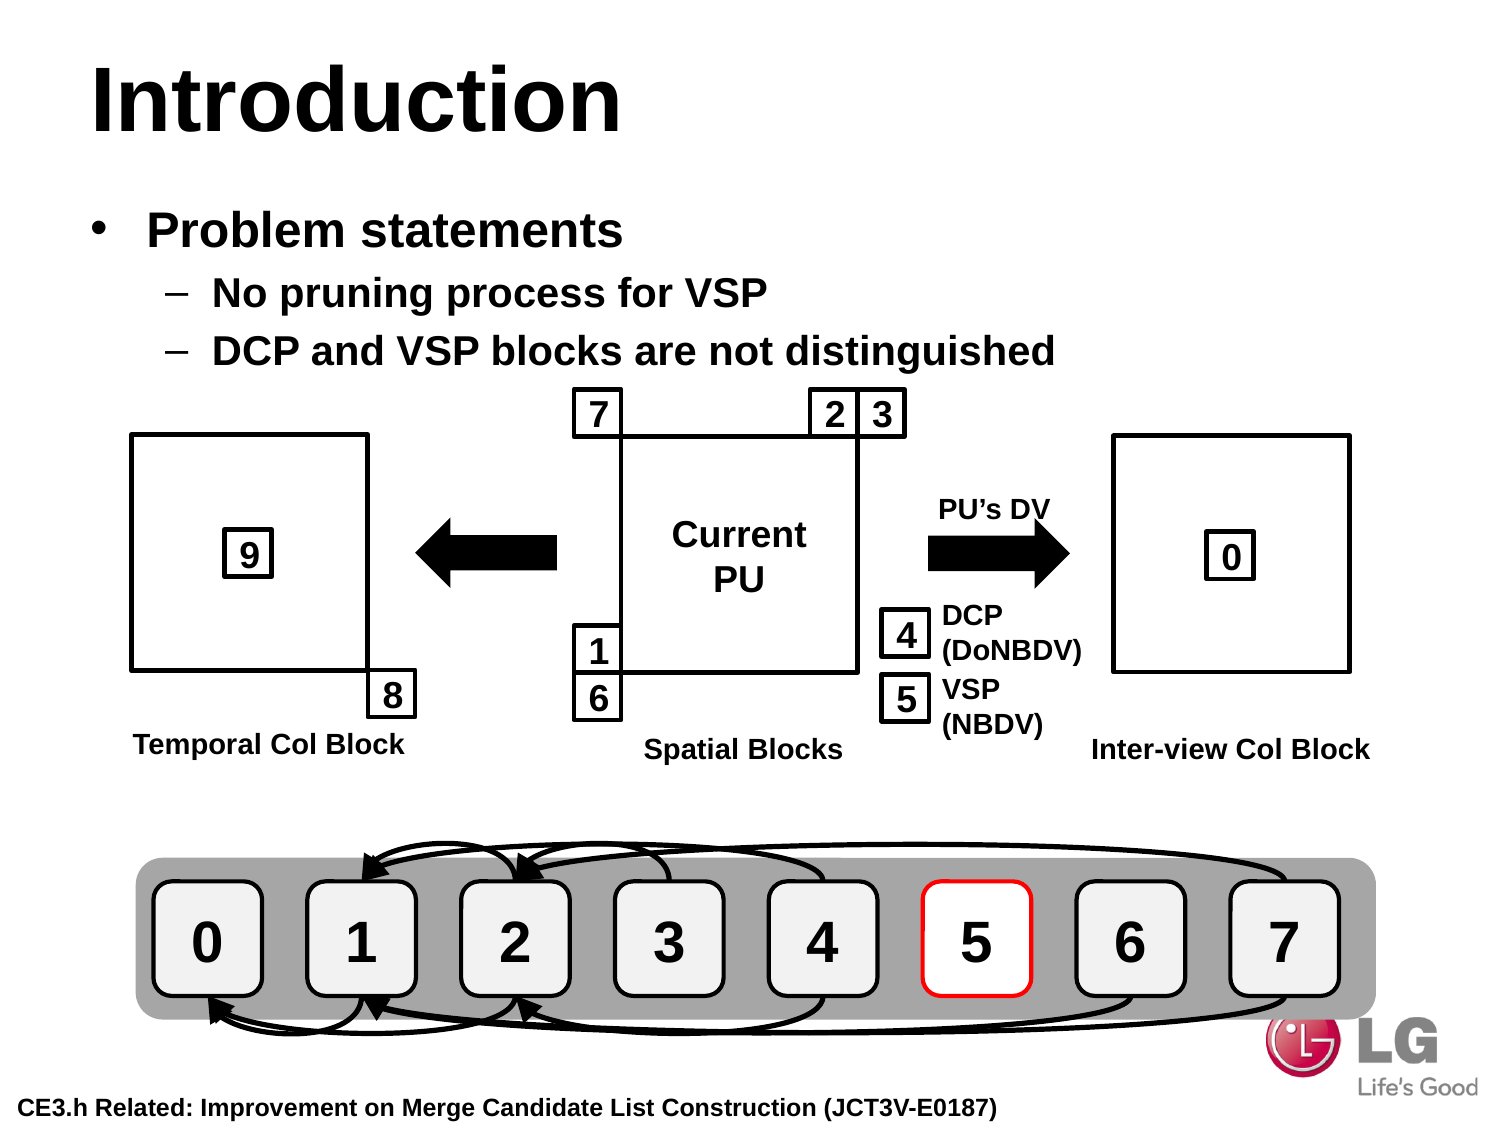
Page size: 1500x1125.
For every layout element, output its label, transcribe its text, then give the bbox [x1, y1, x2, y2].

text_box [75, 389, 1425, 774]
list Problem statements No pruning process for VSP DCP and VSP blocks are not distinguished [75, 189, 1425, 388]
title Introduction [75, 0, 1425, 189]
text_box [135, 857, 1377, 1020]
picture [1265, 996, 1478, 1102]
list Problem statements No pruning process for VSP DCP and VSP blocks are not distinguished [75, 781, 1425, 1000]
